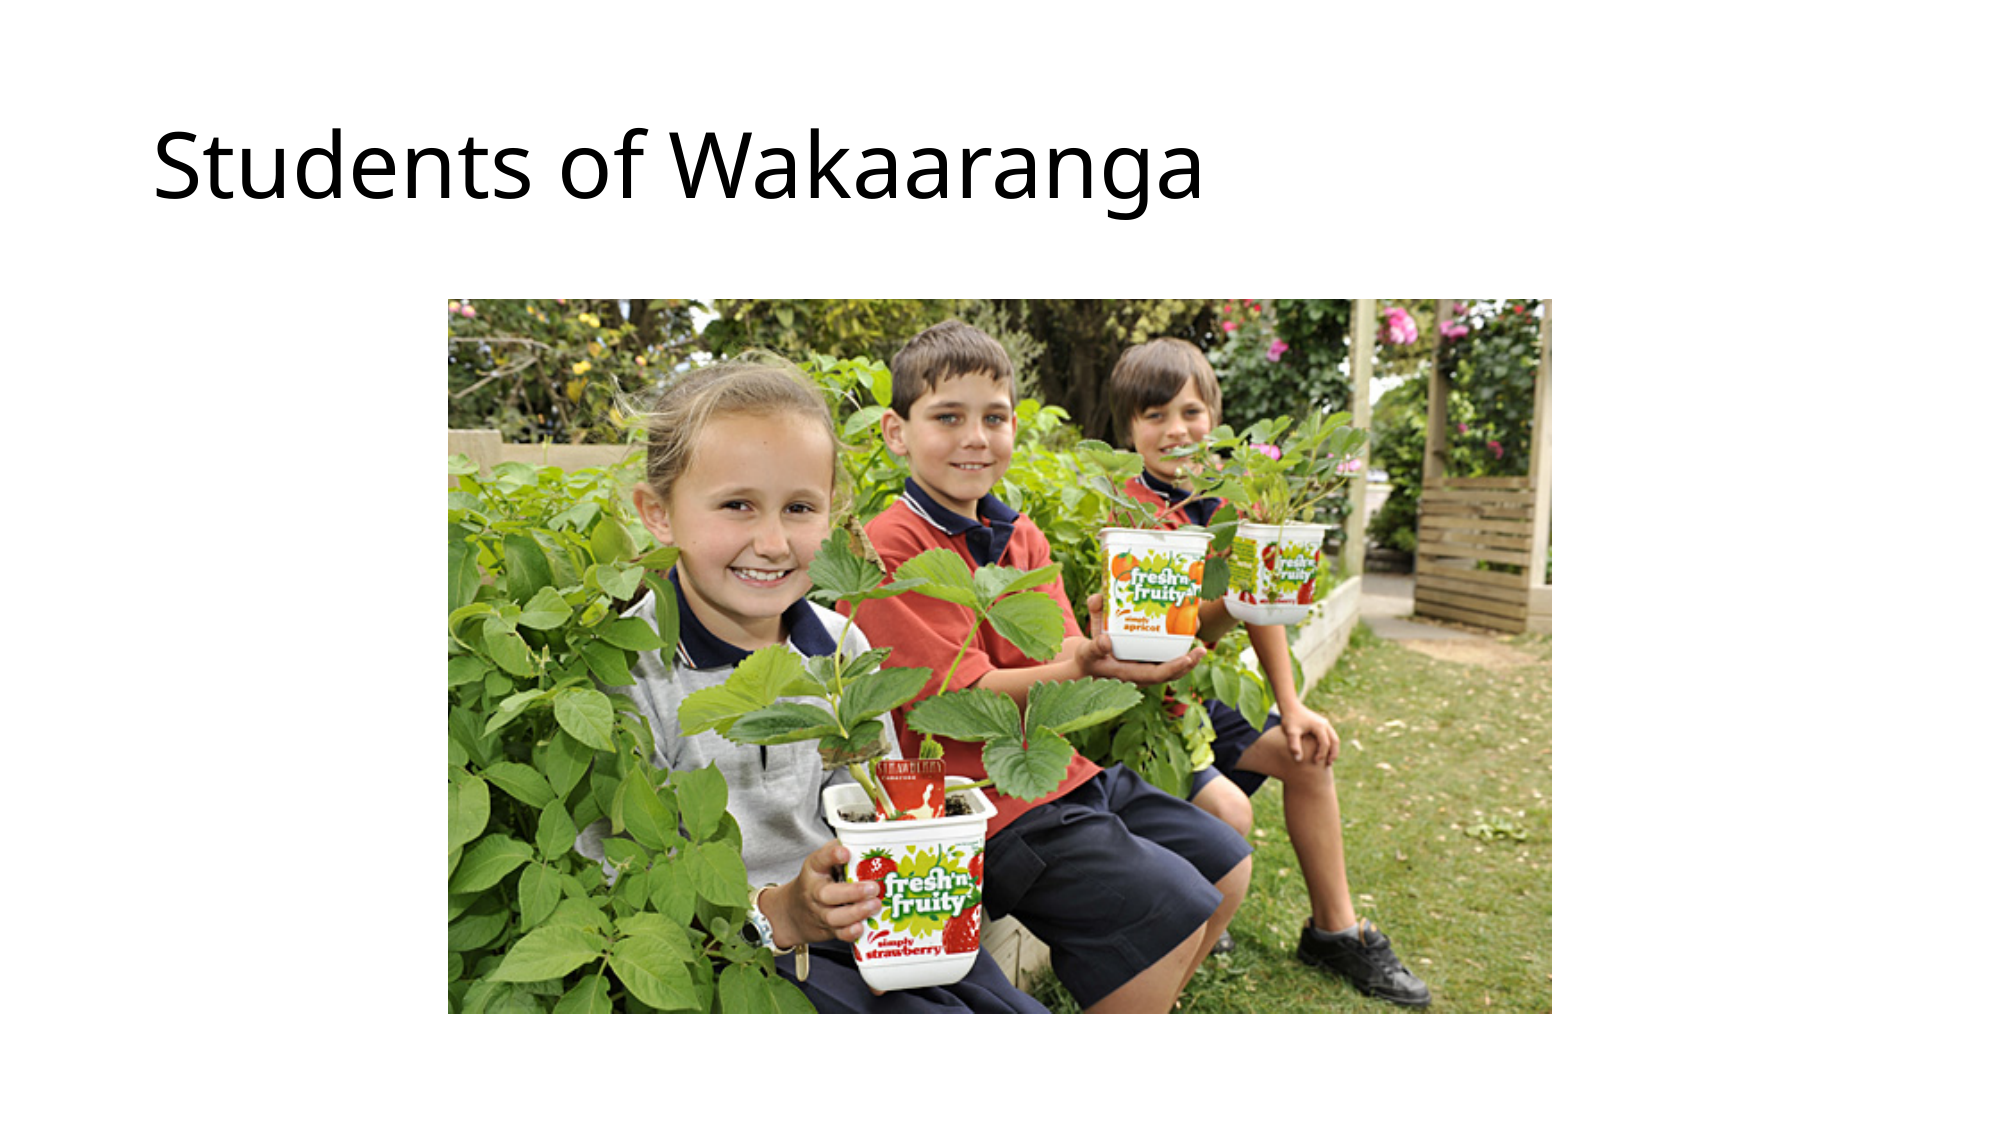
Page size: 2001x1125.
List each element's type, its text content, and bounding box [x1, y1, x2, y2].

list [448, 299, 1552, 1014]
title Students of Wakaaranga [137, 59, 1863, 278]
